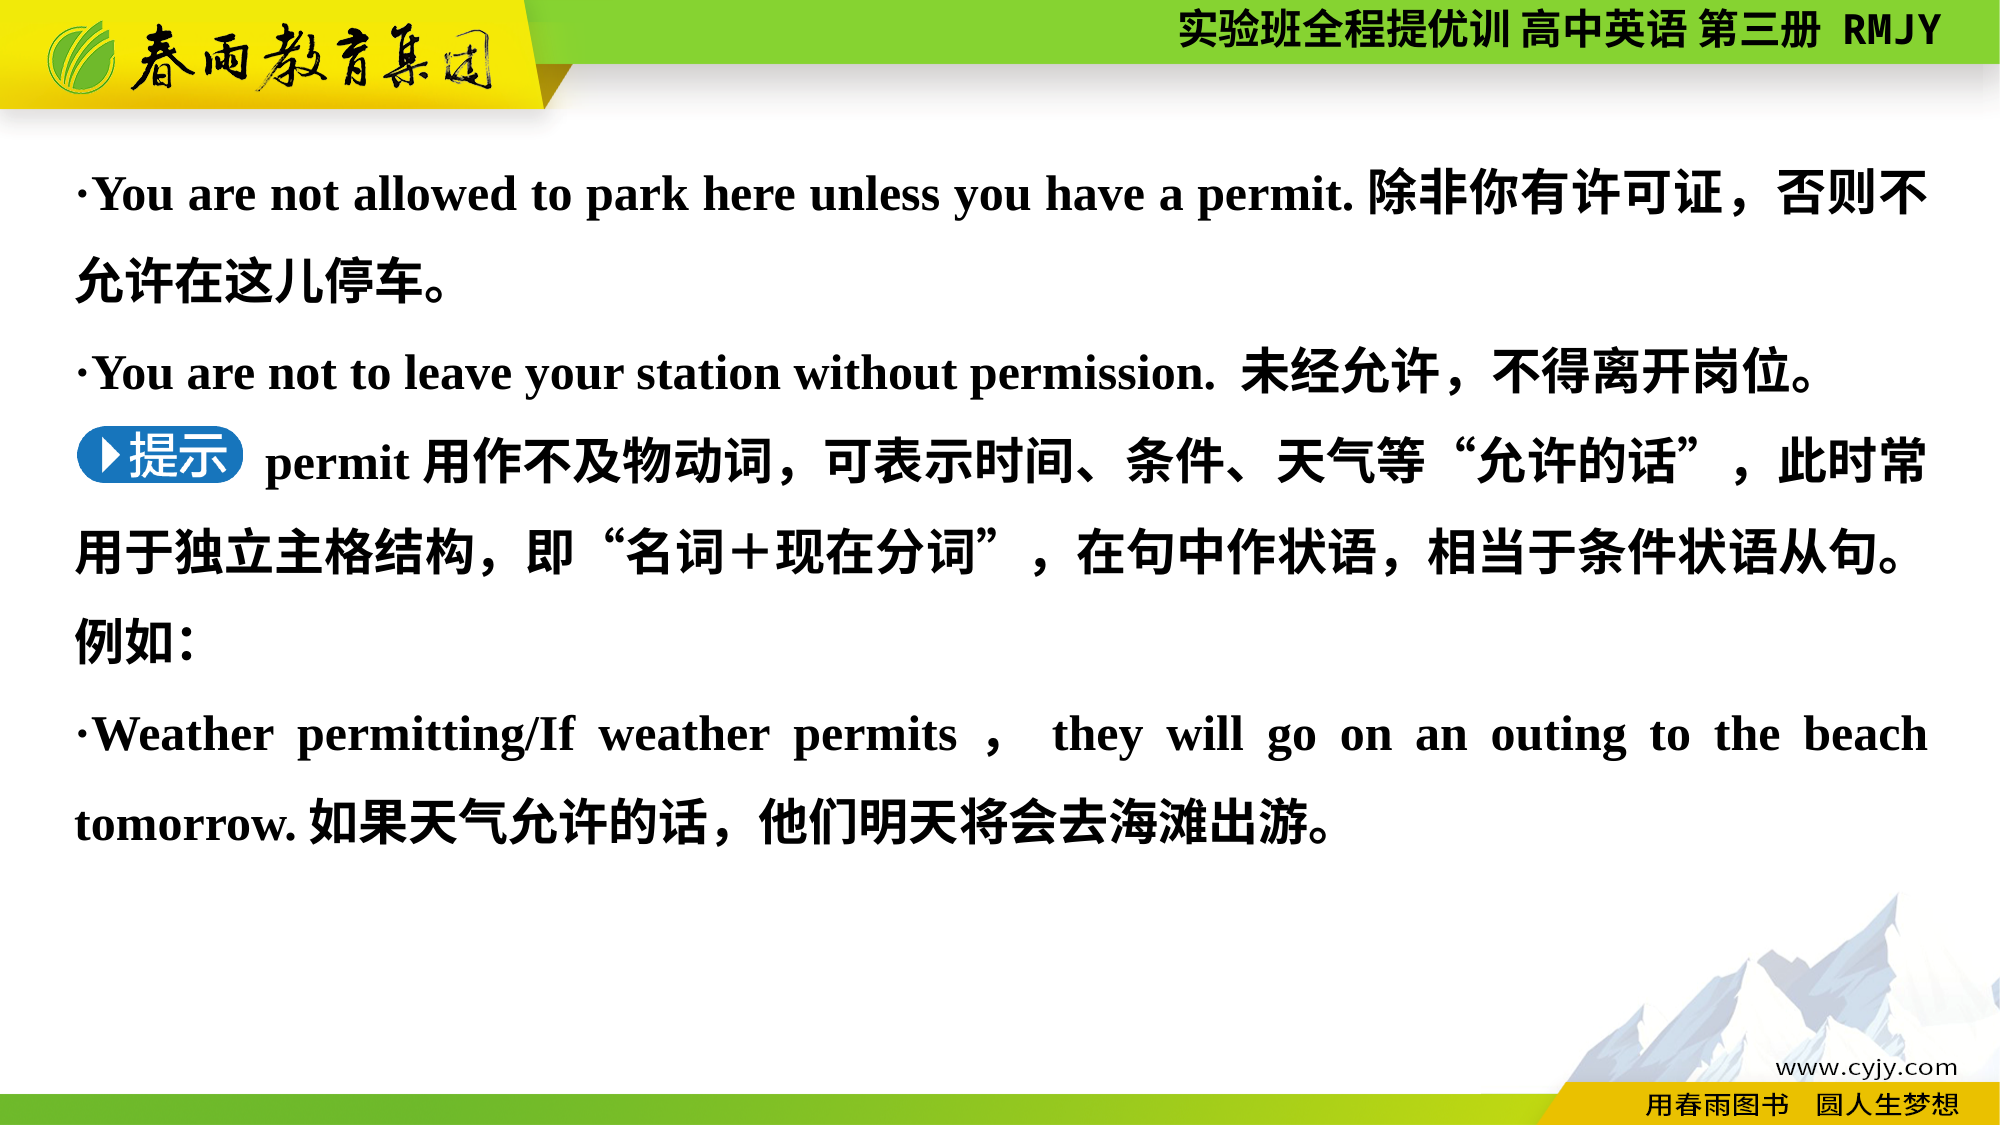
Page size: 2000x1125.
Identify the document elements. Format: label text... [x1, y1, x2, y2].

list ·You are not allowed to park here unless you have a permit.除非你有许可证，否则不允许在这儿停车。 ·You are not to leave your station without permission. 未经允许，不得离开岗位。 permit用作不及物动词，可表示时间、条件、天气等“允许的话”，此时常用于独立主格结构，即“名词＋现在分词”，在句中作状语，相当于条件状语从句。例如： ·Weather permitting/If weather permits，they will go on an outing to the beach tomorrow.如果天气允许的话，他们明天将会去海滩出游。 [59, 122, 1944, 865]
picture [0, 0, 2000, 1125]
